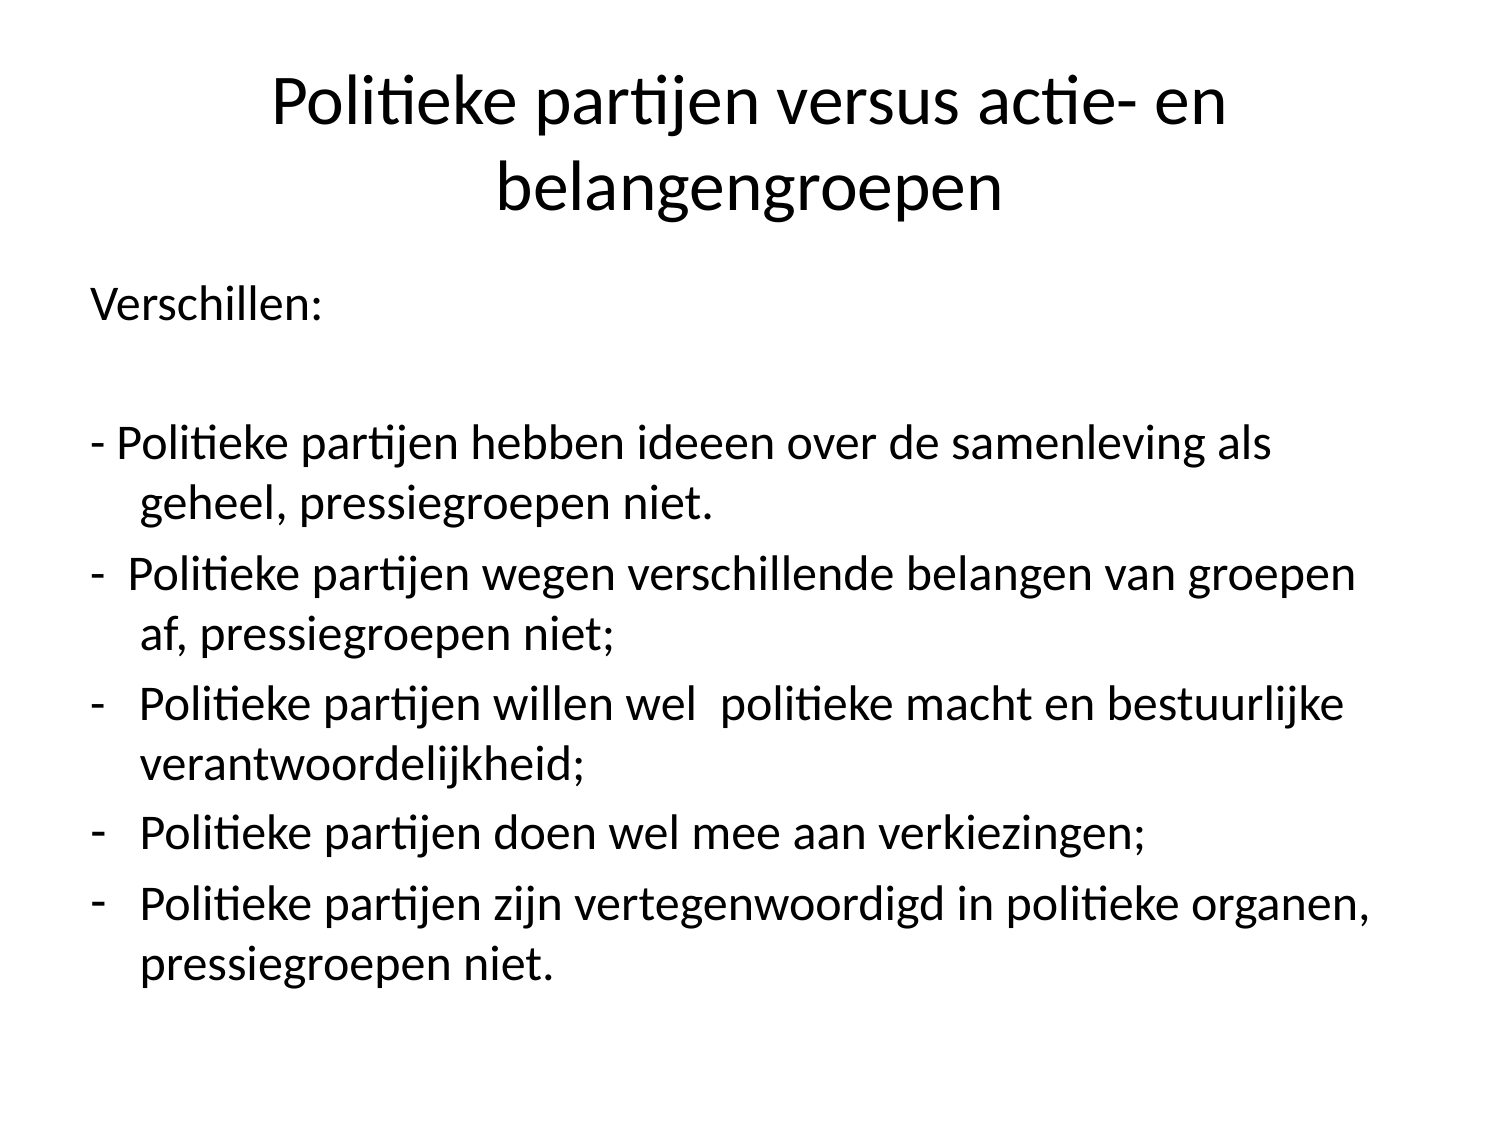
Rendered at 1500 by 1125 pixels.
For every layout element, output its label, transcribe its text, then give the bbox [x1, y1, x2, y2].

list Verschillen: - Politieke partijen hebben ideeen over de samenleving als geheel, pressiegroepen niet. - Politieke partijen wegen verschillende belangen van groepen af, pressiegroepen niet; - Politieke partijen willen wel politieke macht en bestuurlijke verantwoordelijkheid; Politieke partijen doen wel mee aan verkiezingen; Politieke partijen zijn vertegenwoordigd in politieke organen, pressiegroepen niet. [75, 262, 1425, 1005]
title Politieke partijen versus actie- en belangengroepen [75, 45, 1425, 233]
